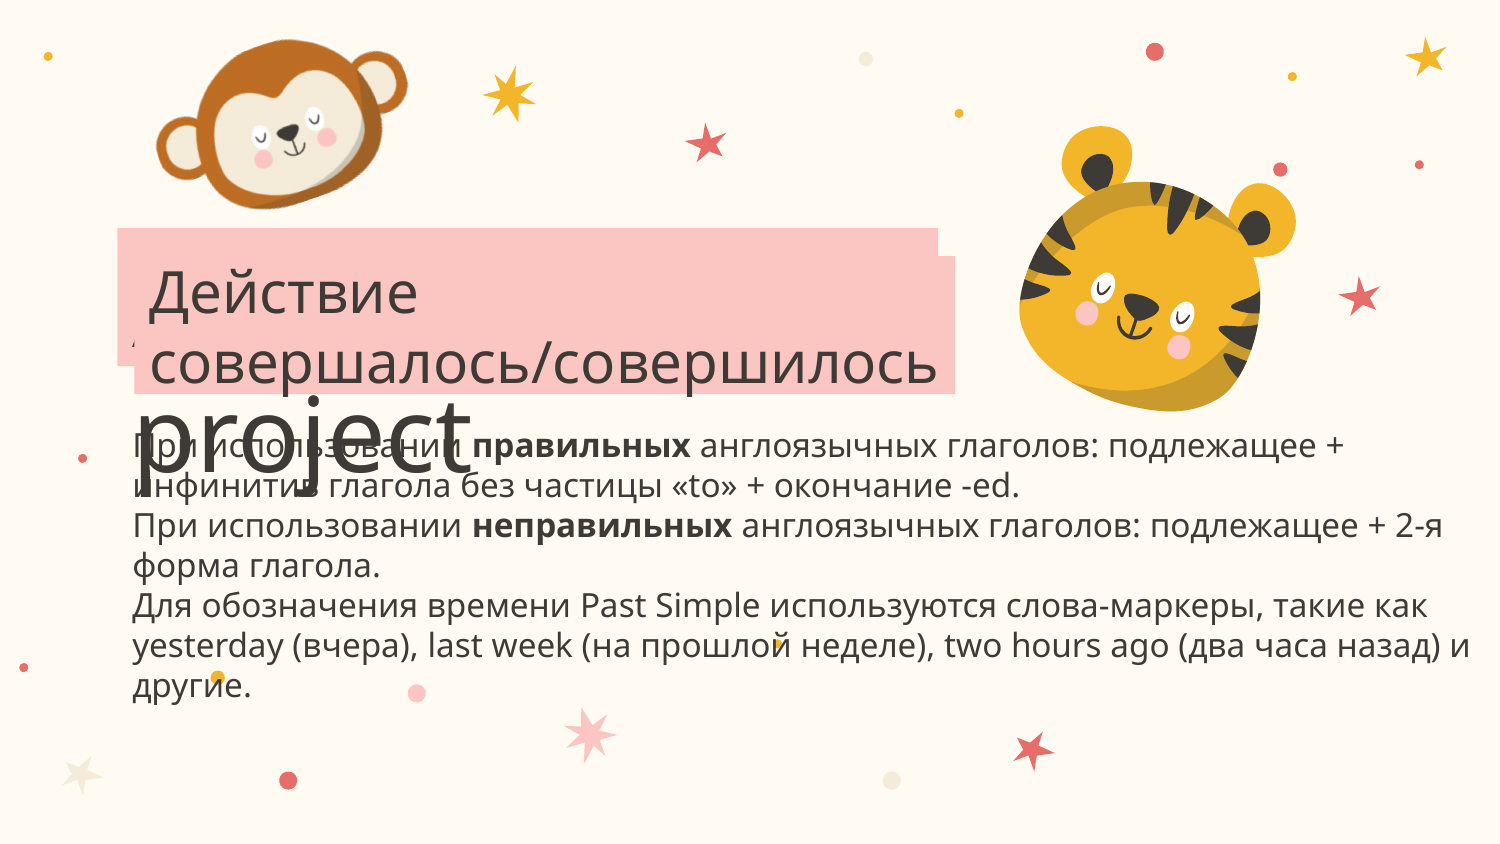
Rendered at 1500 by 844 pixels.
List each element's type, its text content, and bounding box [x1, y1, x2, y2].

picture [135, 4, 433, 241]
title Действие совершалось/совершилось [134, 256, 956, 395]
title About the project [117, 228, 939, 367]
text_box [1023, 148, 1273, 407]
title При использовании правильных англоязычных глаголов: подлежащее + инфинитив глагола без частицы «to» + окончание -ed. При использовании неправильных англоязычных глаголов: подлежащее + 2-я форма глагола. Для обозначения времени Past Simple используются слова-маркеры, такие как yesterday (вчера), last week (на прошлой неделе), two hours ago (два часа назад) и другие. [117, 409, 1500, 745]
